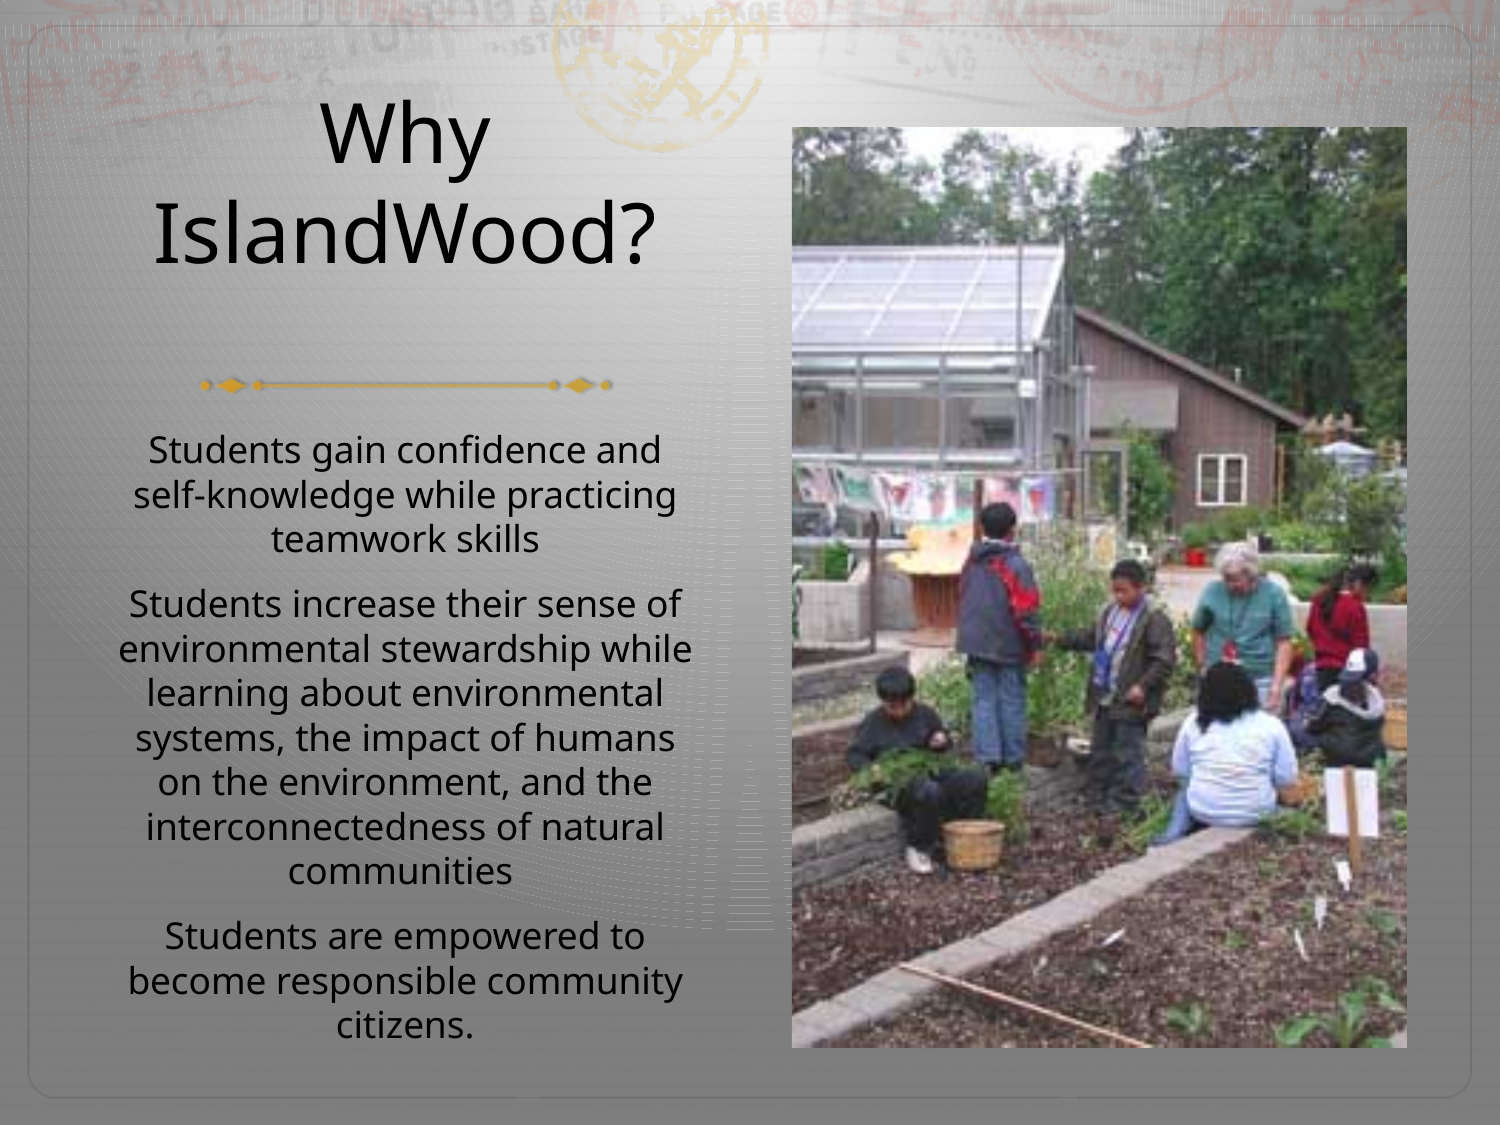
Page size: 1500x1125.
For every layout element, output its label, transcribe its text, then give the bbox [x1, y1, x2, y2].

list Students gain confidence and self-knowledge while practicing teamwork skills Students increase their sense of environmental stewardship while learning about environmental systems, the impact of humans on the environment, and the interconnectedness of natural communities Students are empowered to become responsible community citizens. [97, 419, 713, 1074]
title Why IslandWood? [97, 70, 713, 288]
picture [0, 0, 1500, 1125]
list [791, 127, 1408, 1048]
